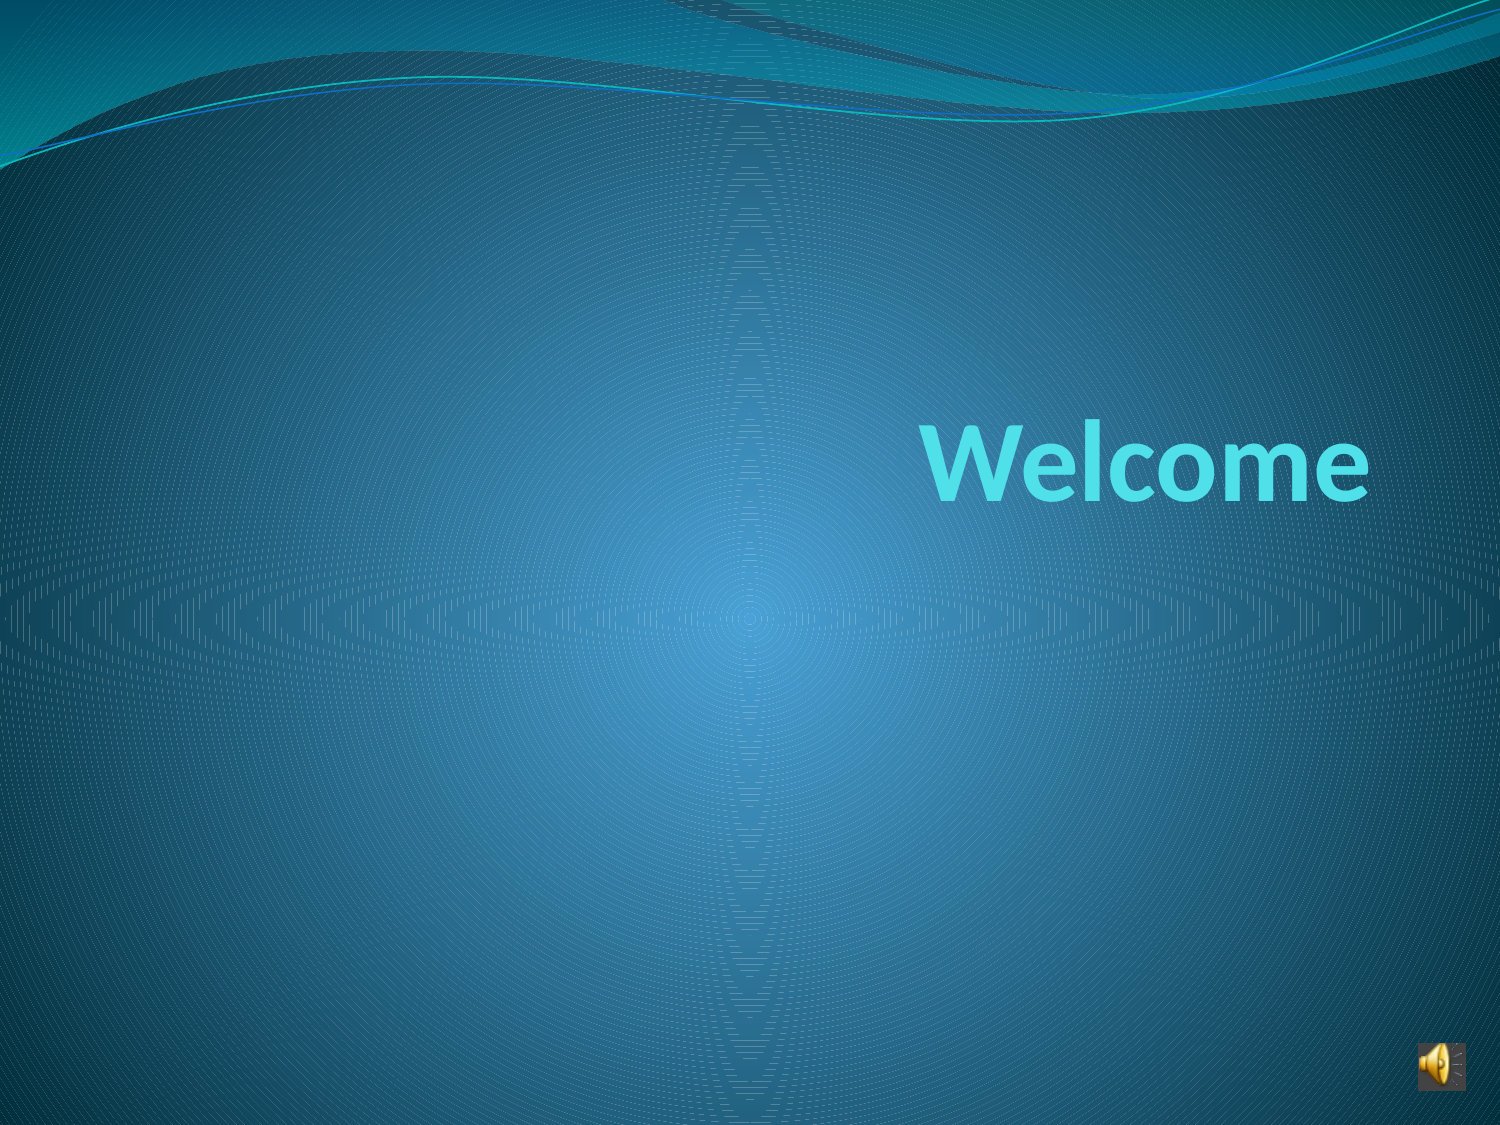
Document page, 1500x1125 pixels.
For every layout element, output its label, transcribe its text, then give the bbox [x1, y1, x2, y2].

title Welcome [87, 224, 1376, 525]
picture [1416, 1041, 1468, 1093]
